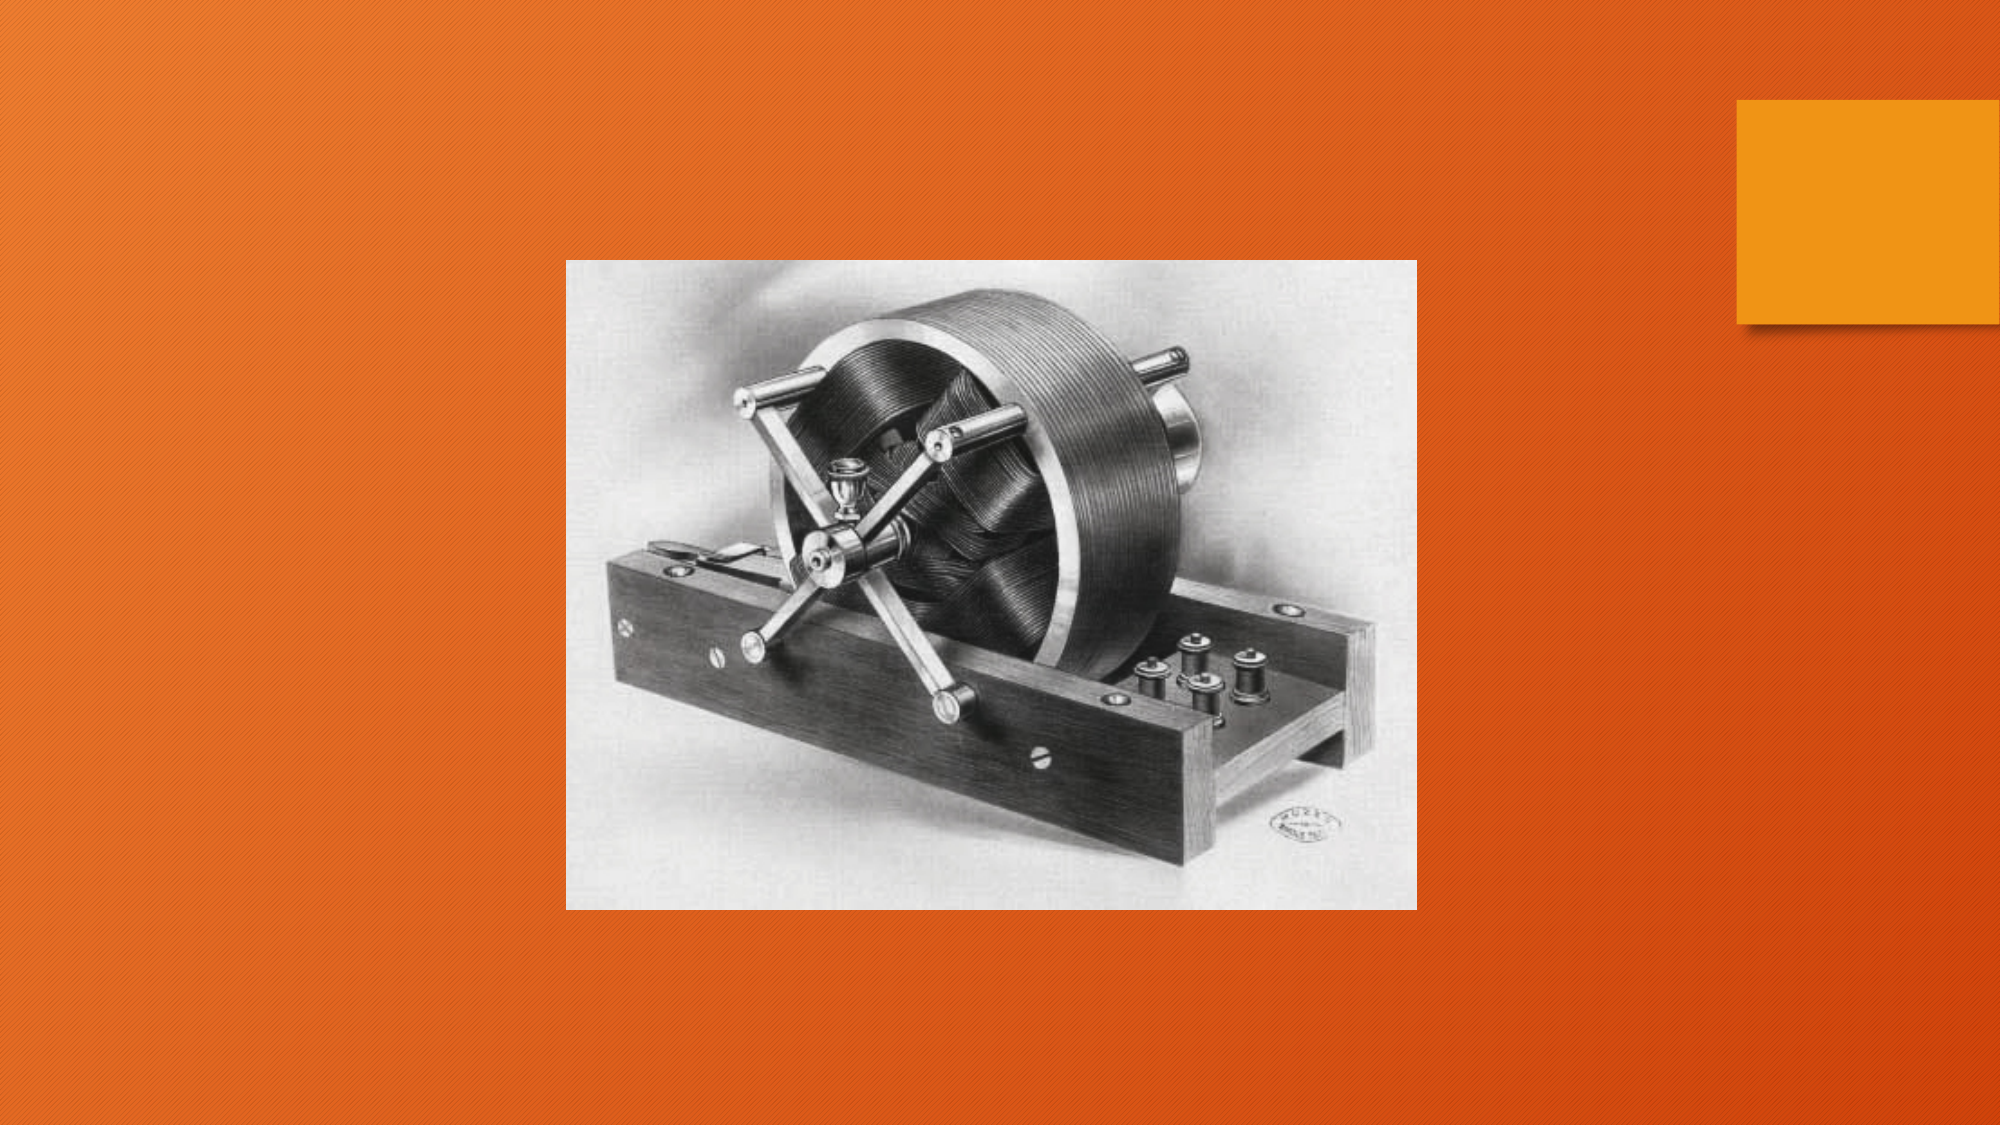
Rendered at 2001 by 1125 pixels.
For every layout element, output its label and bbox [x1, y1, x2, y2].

picture [1736, 325, 2000, 347]
picture [566, 259, 1417, 910]
